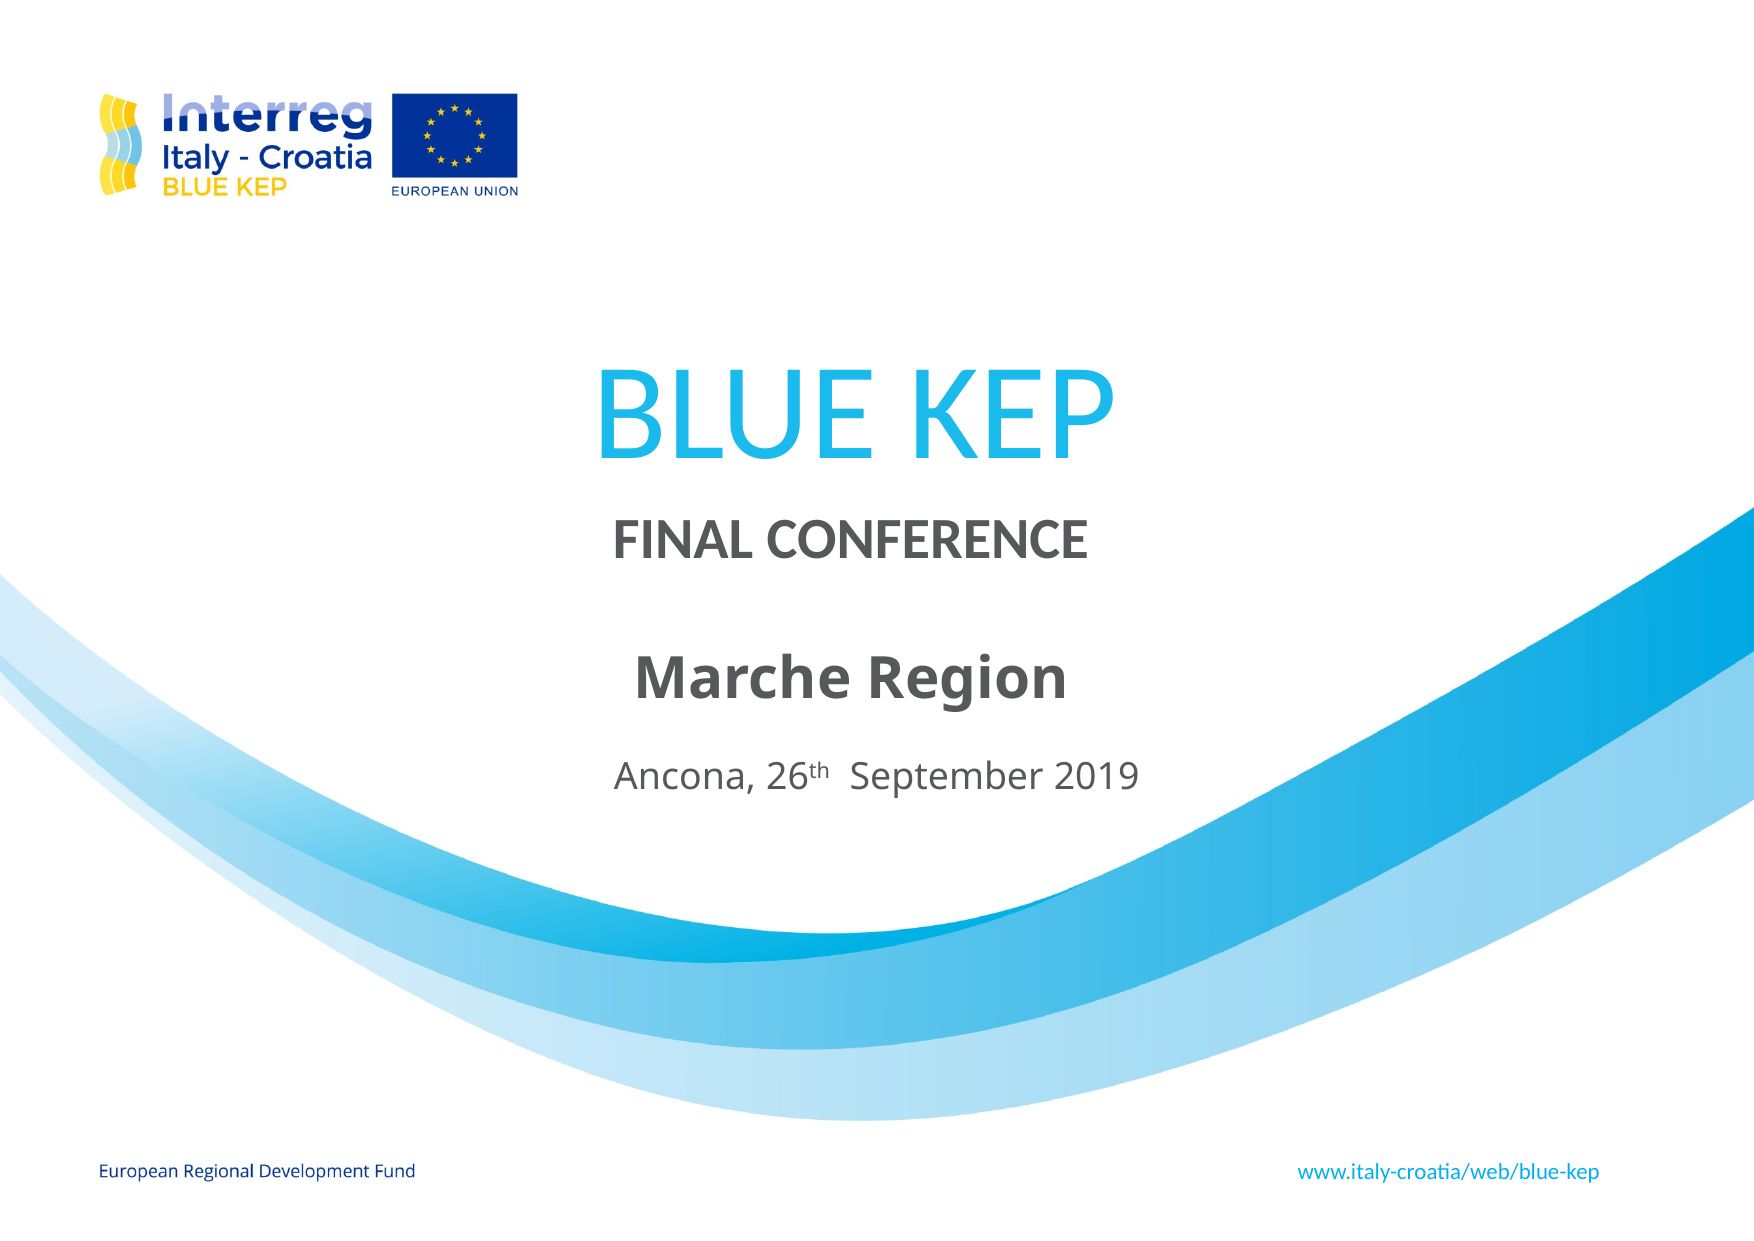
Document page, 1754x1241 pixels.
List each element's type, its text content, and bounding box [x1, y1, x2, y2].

text_box FINAL CONFERENCE Marche Region [156, 281, 1546, 864]
picture [0, 0, 1754, 1241]
text_box Ancona, 26th September 2019 [173, 743, 1580, 807]
text_box www.italy-croatia/web/blue-kep [1282, 1149, 1694, 1219]
